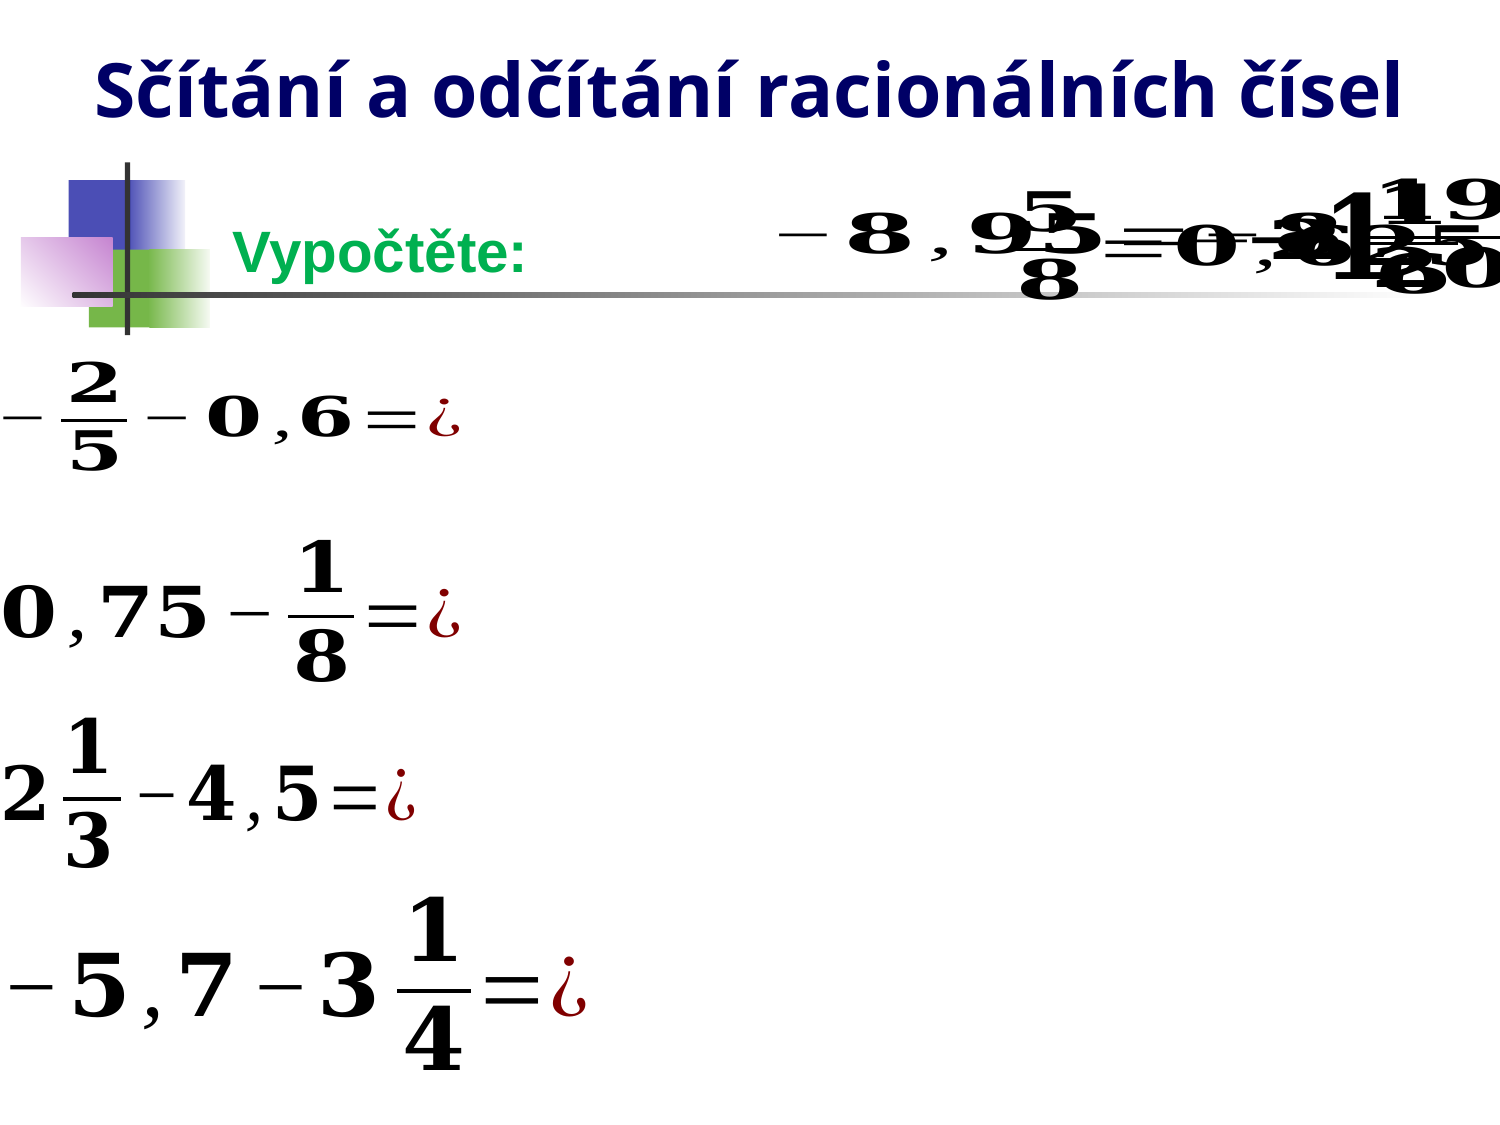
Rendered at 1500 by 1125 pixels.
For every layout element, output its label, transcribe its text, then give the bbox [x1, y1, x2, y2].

title Sčítání a odčítání racionálních čísel [0, 30, 1500, 141]
text_box Vypočtěte: [217, 207, 1392, 292]
